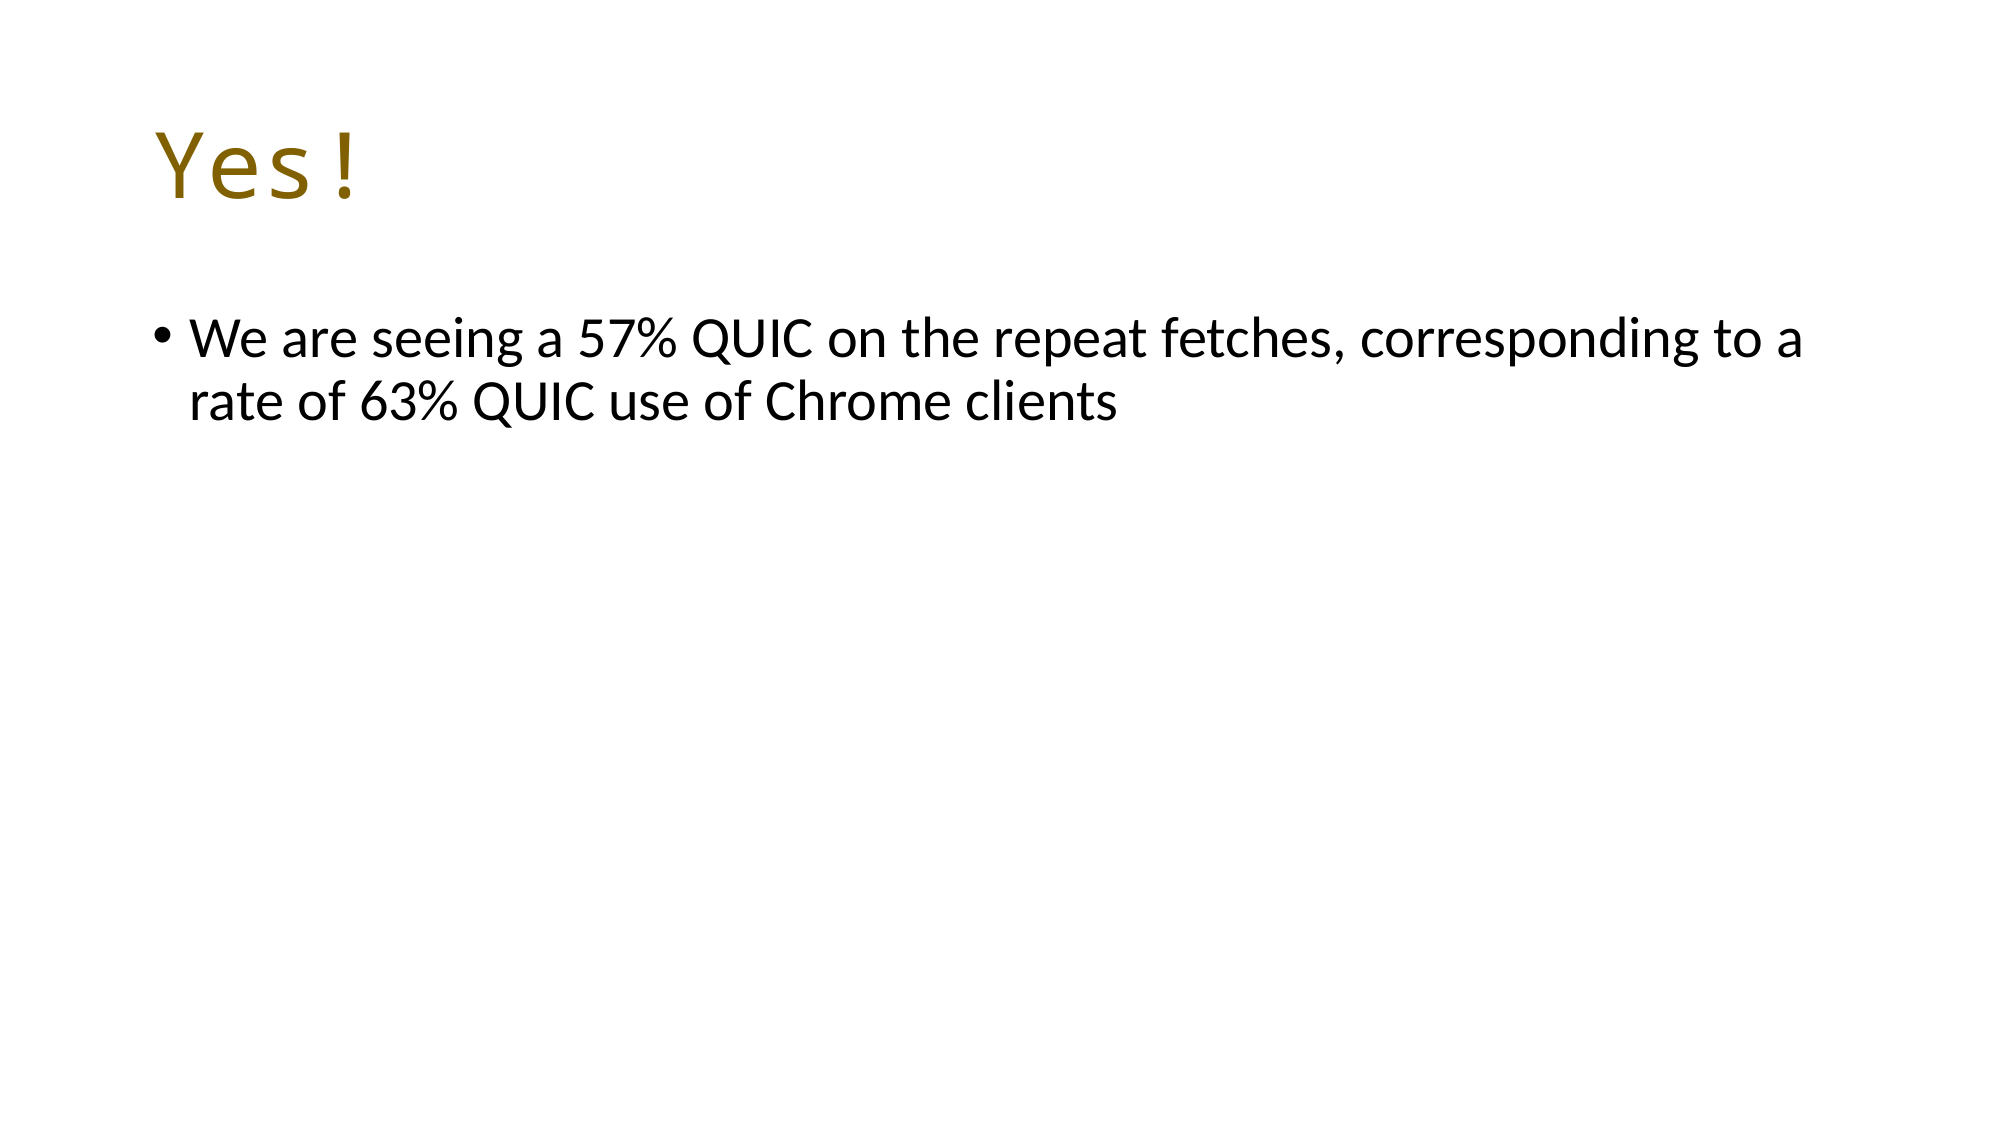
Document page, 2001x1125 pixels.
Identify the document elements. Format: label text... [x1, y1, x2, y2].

list We are seeing a 57% QUIC on the repeat fetches, corresponding to a rate of 63% QUIC use of Chrome clients [137, 299, 1863, 1014]
title Yes! [137, 59, 1863, 278]
